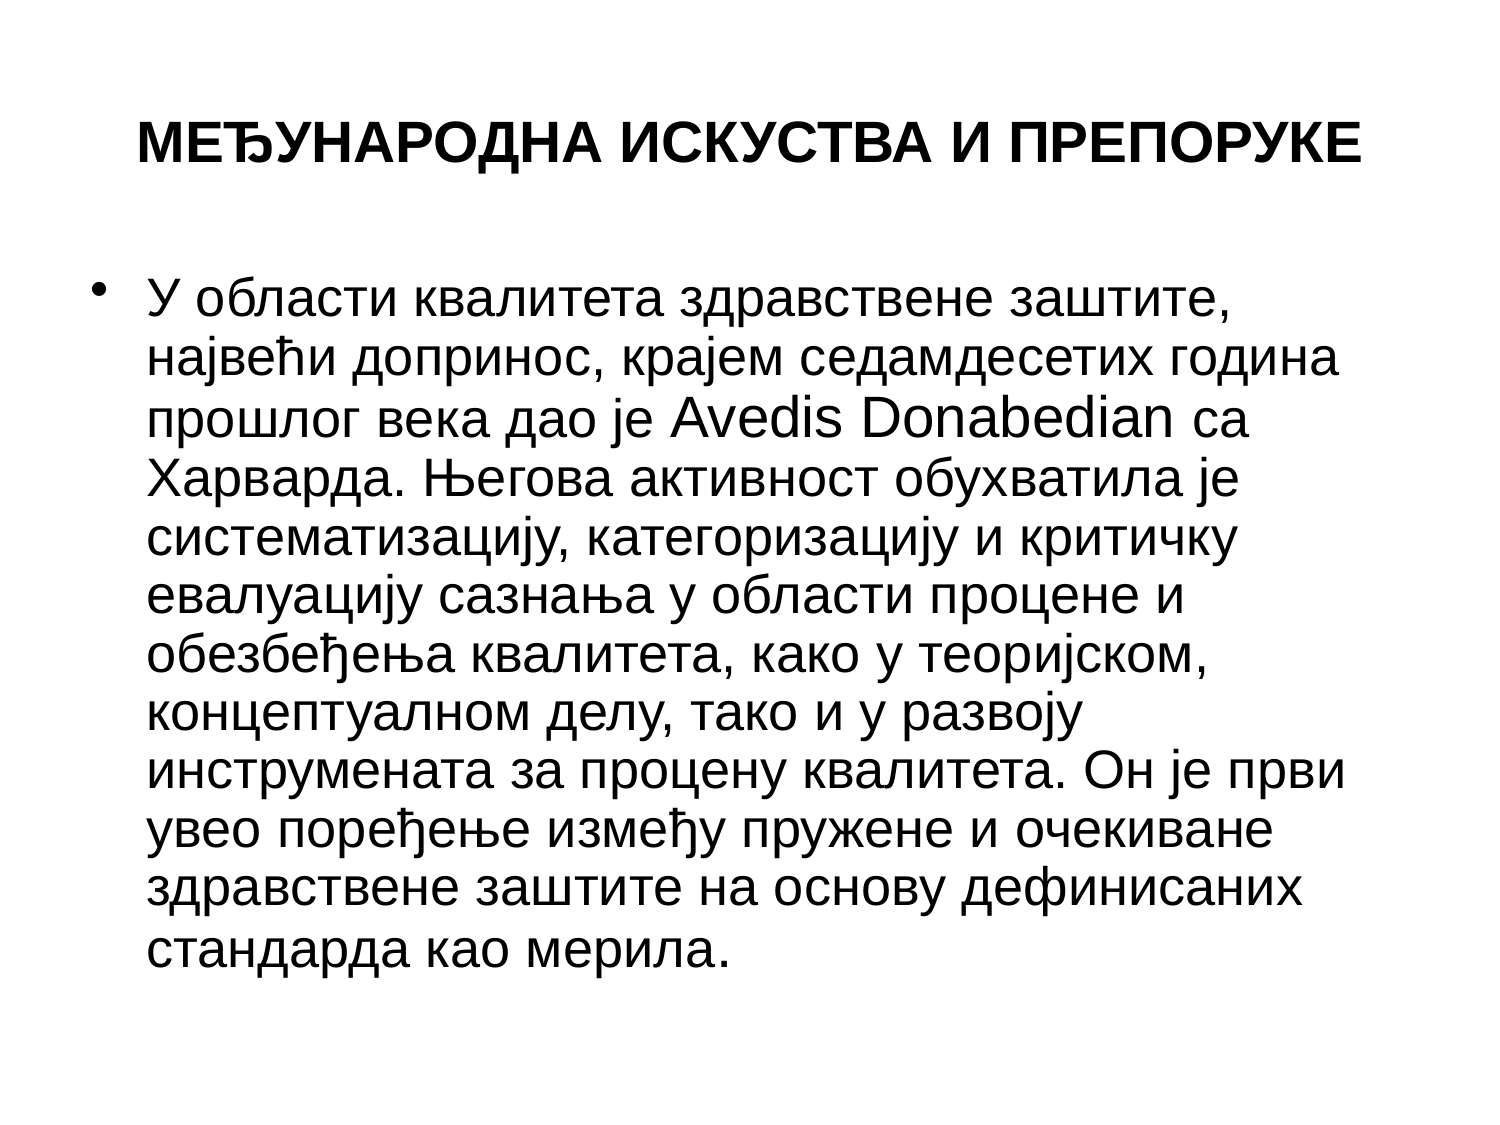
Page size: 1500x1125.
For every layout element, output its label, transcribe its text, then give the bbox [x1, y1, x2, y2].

list У области квалитета здравствене заштите, највећи допринос, крајем седамдесетих година прошлог века дао је Avedis Donabedian са Харварда. Његова активност обухватила је систематизацију, категоризацију и критичку евалуацију сазнања у области процене и обезбеђења квалитета, како у теоријском, концептуалном делу, тако и у развоју инструмената за процену квалитета. Он је први увео поређење између пружене и очекиване здравствене заштите на основу дефинисаних стандарда као мерила. [75, 262, 1425, 1005]
title МЕЂУНАРОДНА ИСКУСТВА И ПРЕПОРУКЕ [75, 45, 1425, 233]
